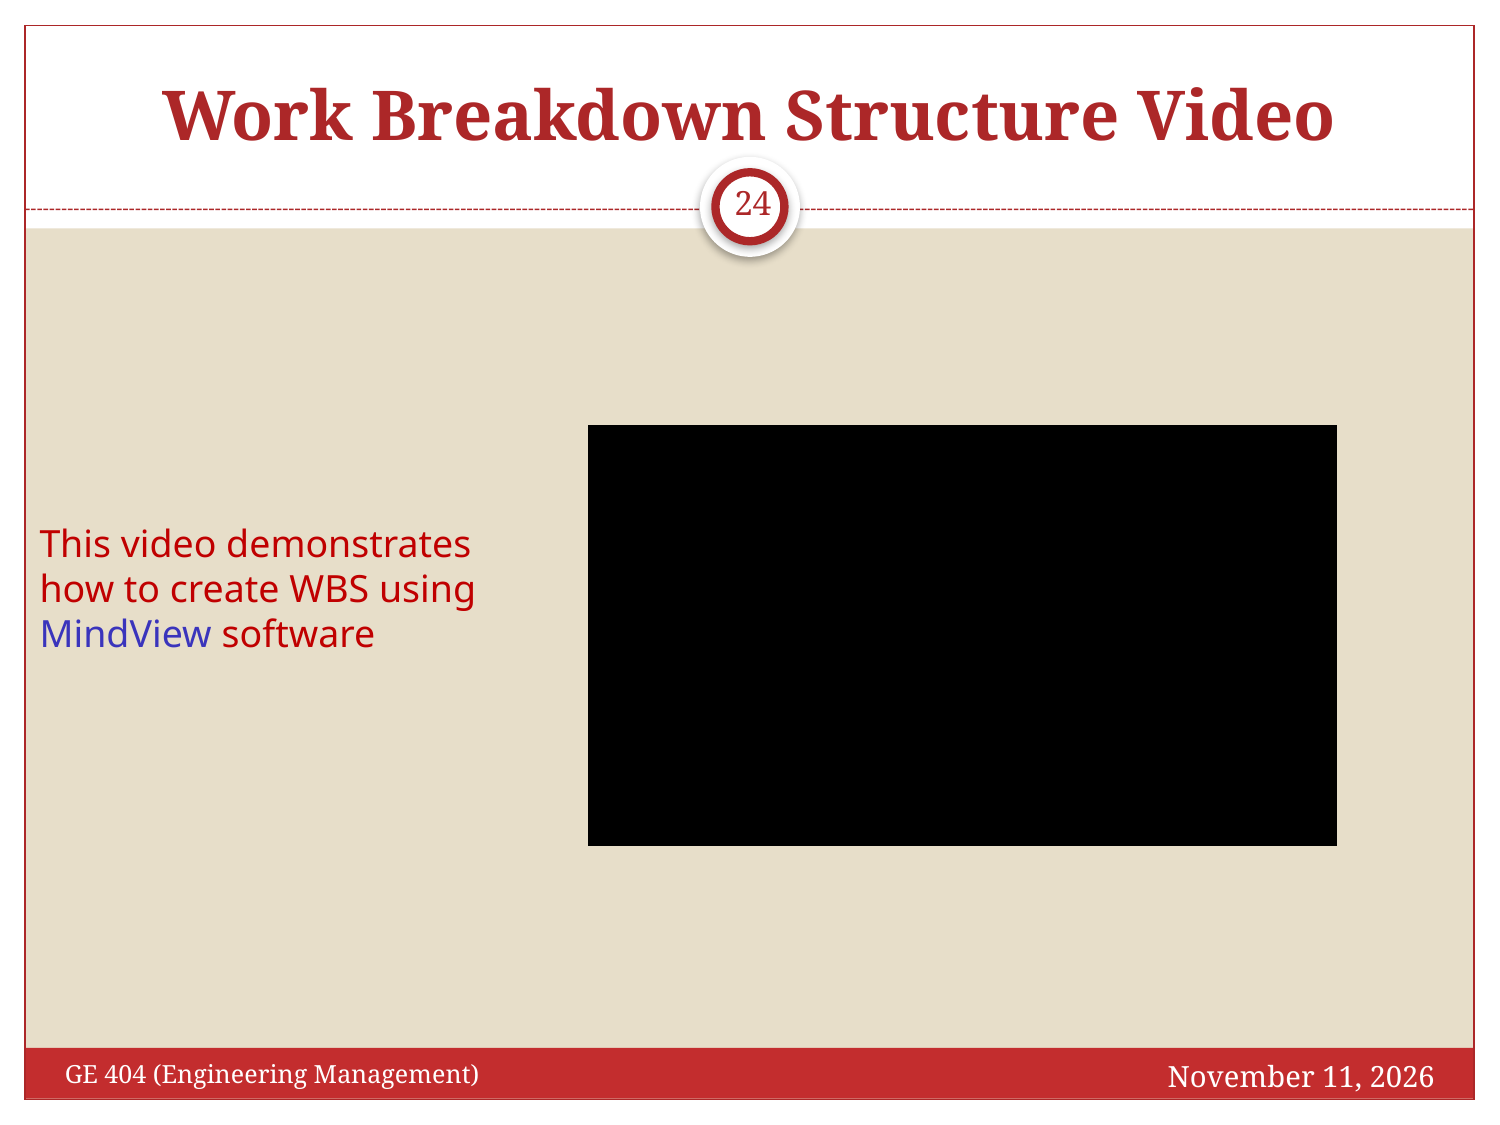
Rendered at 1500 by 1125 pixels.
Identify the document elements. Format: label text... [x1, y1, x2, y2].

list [587, 424, 1338, 848]
text_box This video demonstrates how to create WBS using MindView software [24, 512, 518, 663]
title Work Breakdown Structure Video [49, 37, 1450, 162]
slide_number 24 [715, 168, 791, 241]
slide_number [950, 1050, 1450, 1111]
footer GE 404 (Engineering Management) [50, 1051, 638, 1112]
